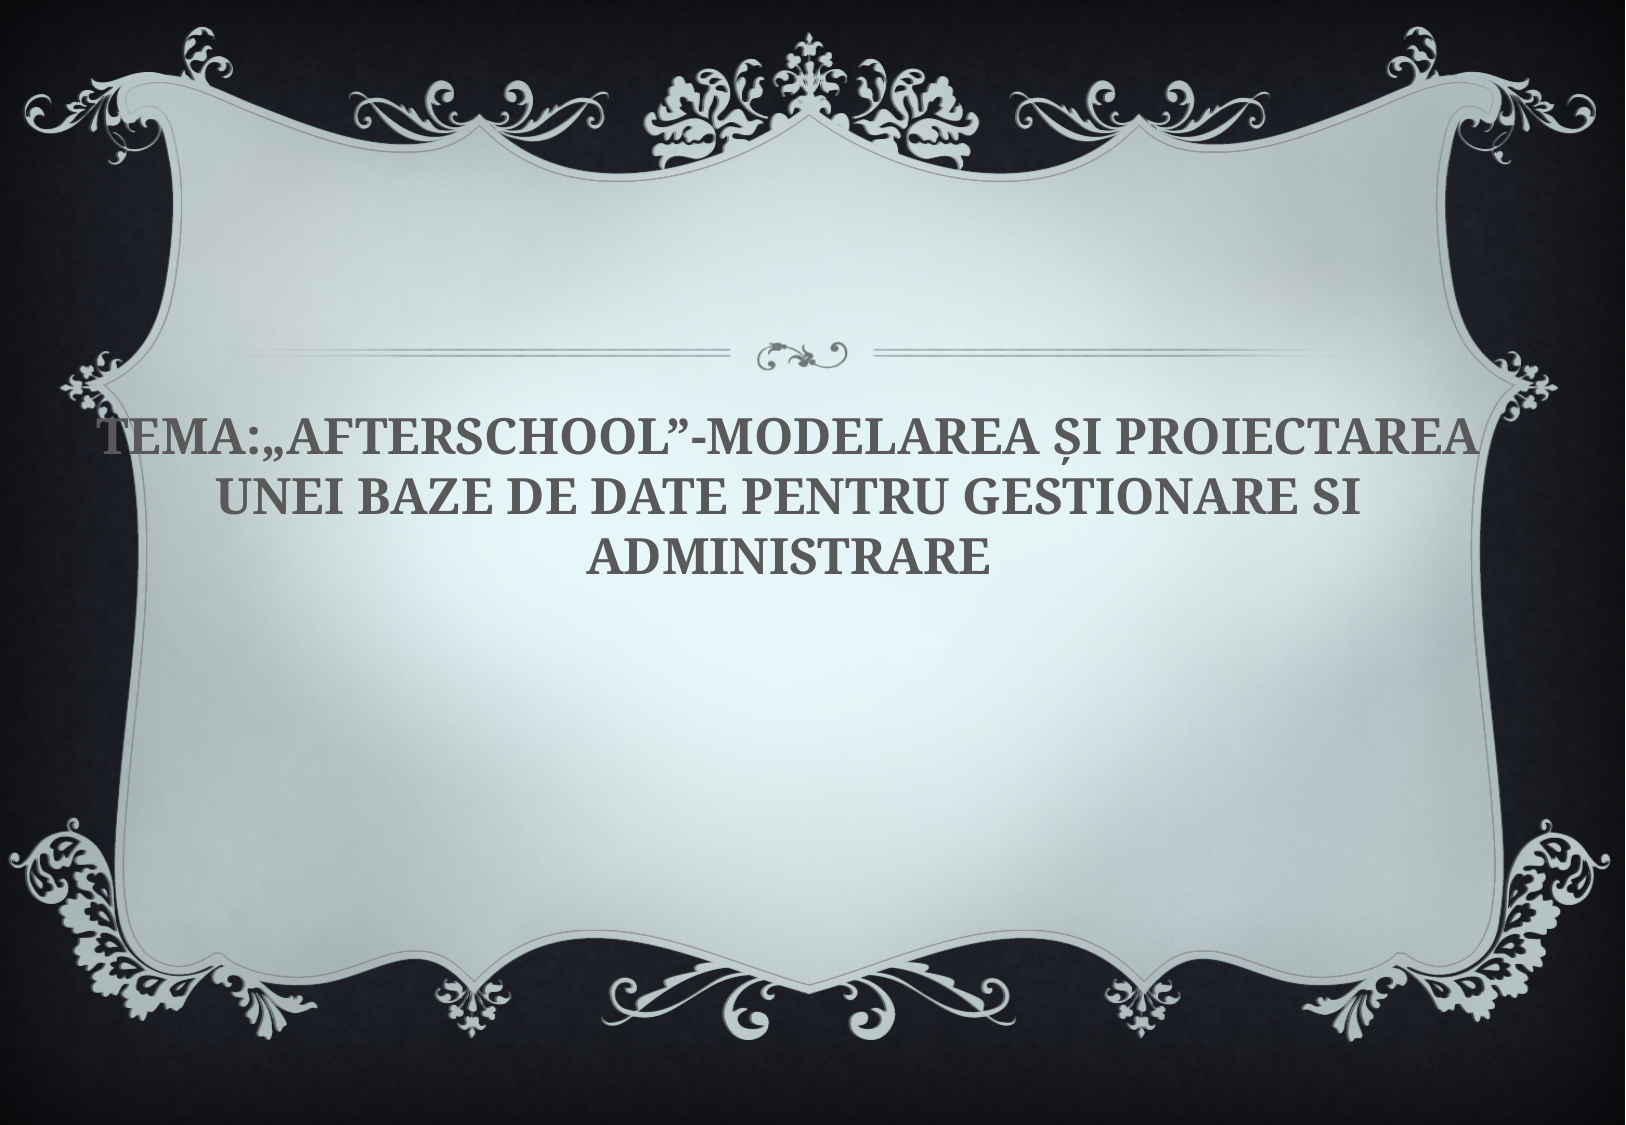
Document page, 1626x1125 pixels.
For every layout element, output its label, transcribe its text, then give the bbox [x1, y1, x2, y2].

picture [0, 0, 1625, 265]
text_box TEMA:„AFTERSCHOOL”-MODELAREA ȘI PROIECTAREA UNEI BAZE DE DATE PENTRU GESTIONARE SI ADMINISTRARE [50, 363, 1527, 626]
picture [0, 419, 1625, 1125]
